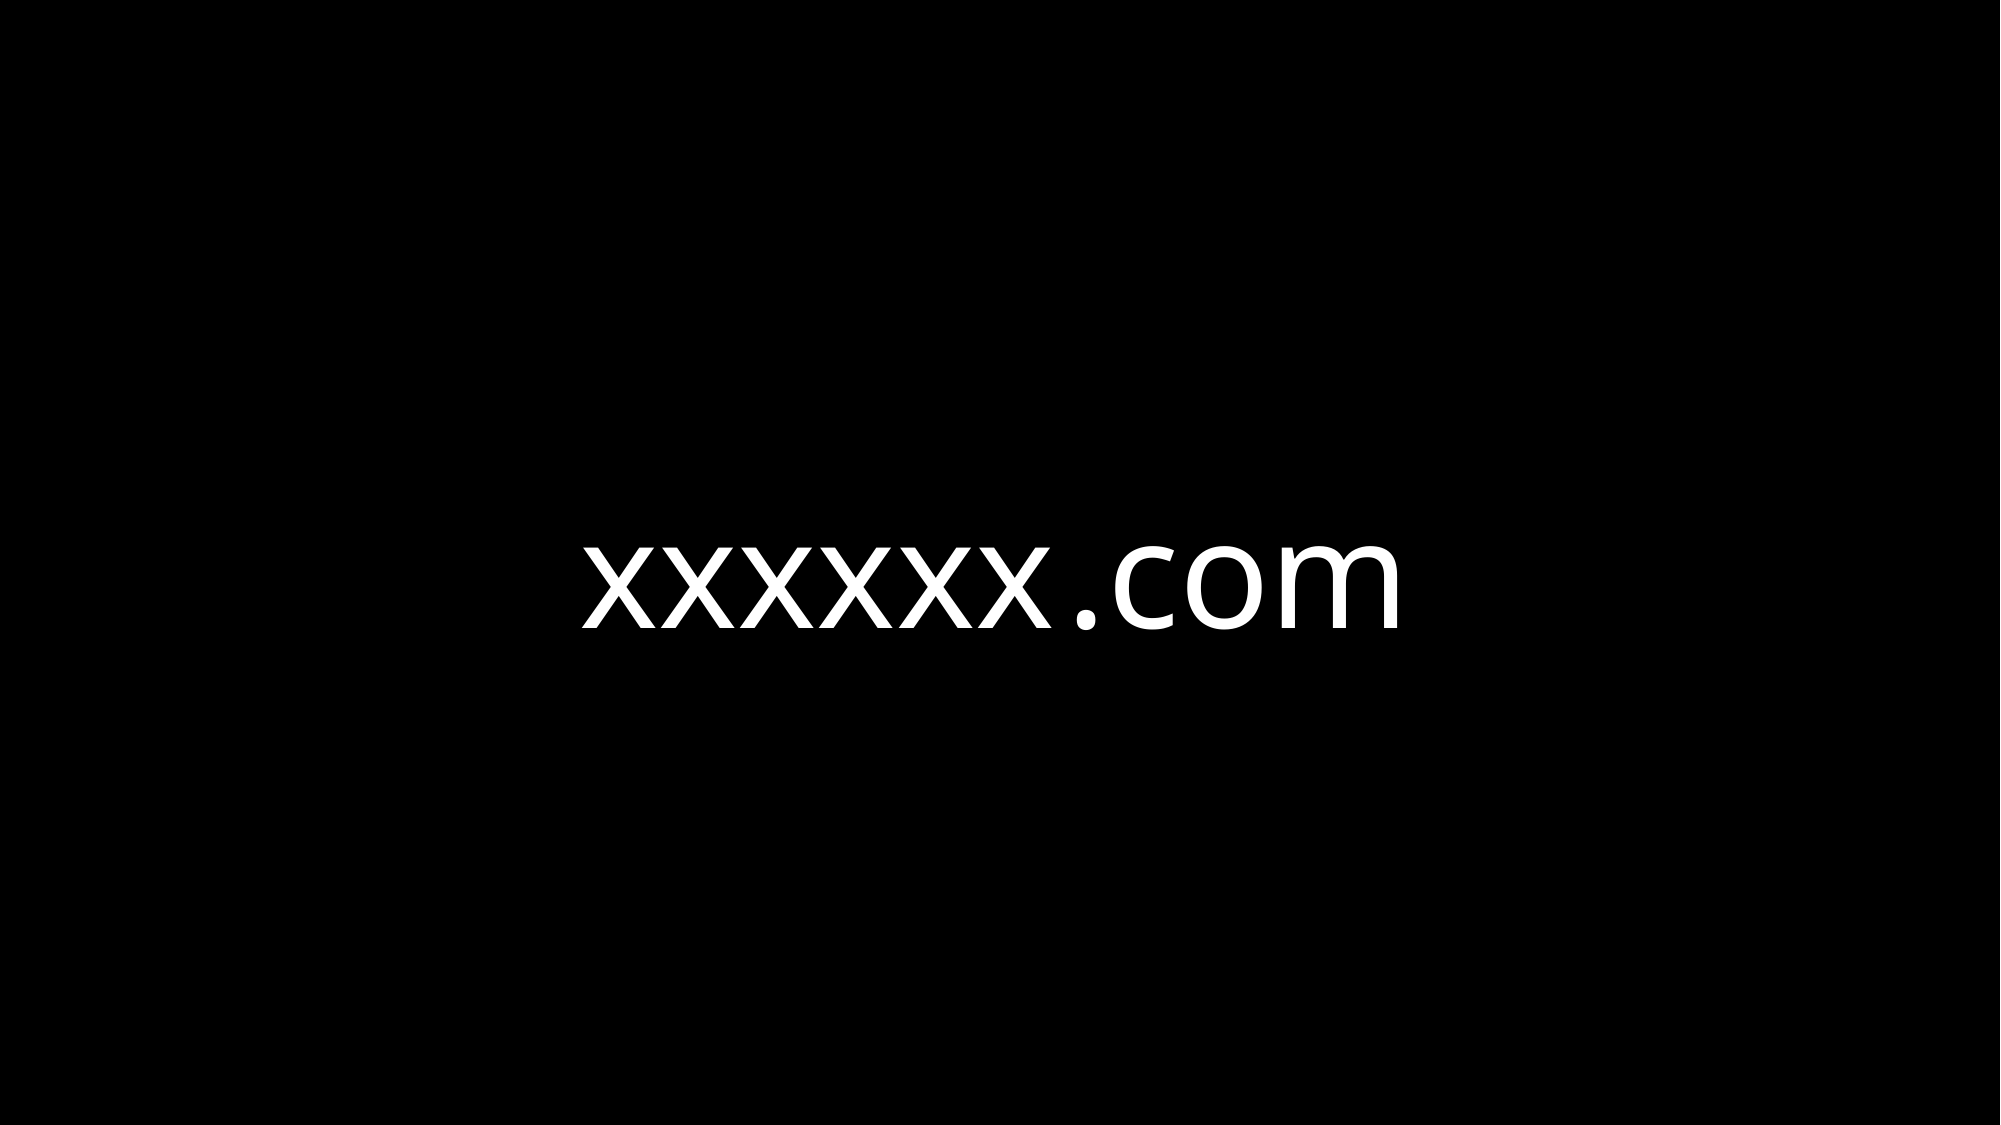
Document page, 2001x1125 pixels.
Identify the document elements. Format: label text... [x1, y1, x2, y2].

text_box xxxxxx [564, 471, 1051, 667]
text_box .com [1051, 471, 1425, 667]
